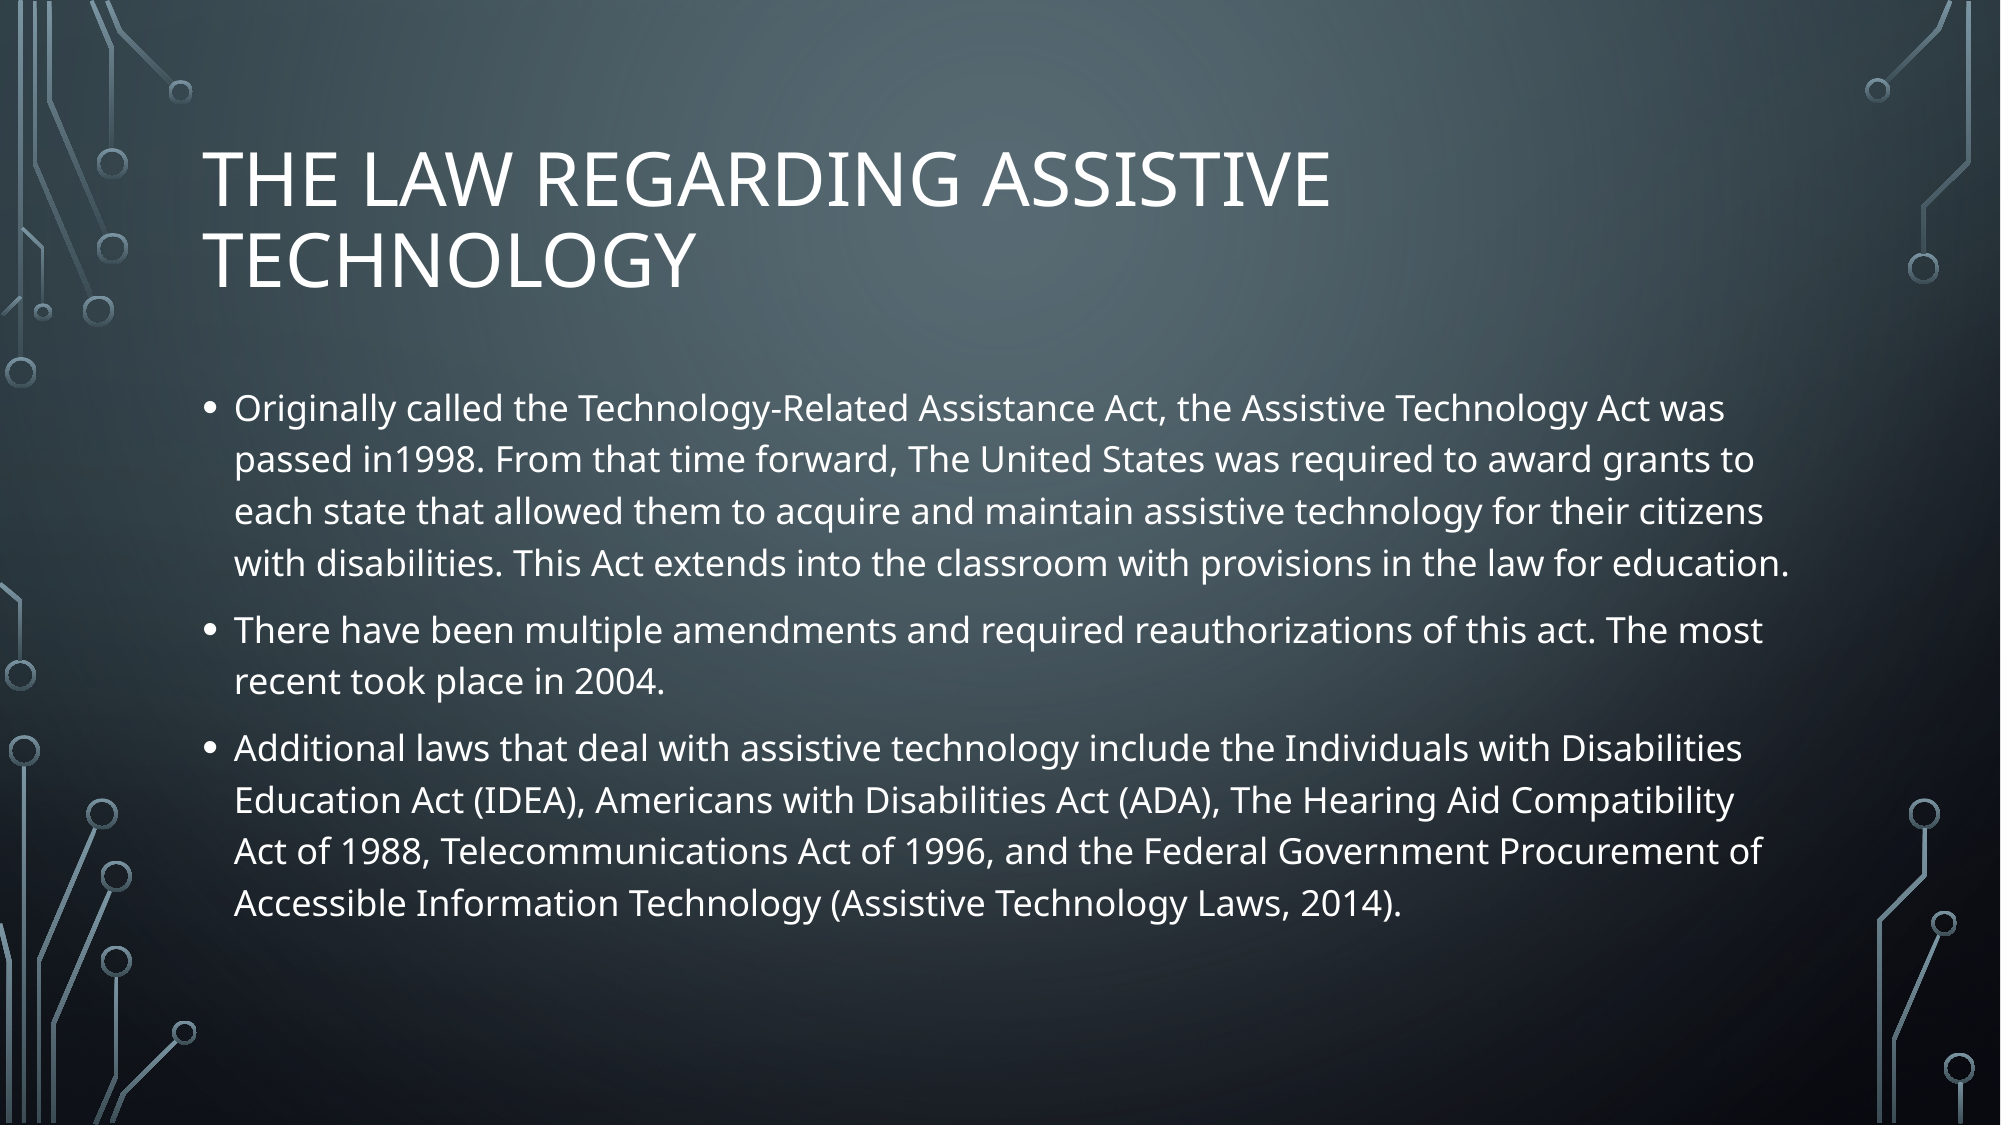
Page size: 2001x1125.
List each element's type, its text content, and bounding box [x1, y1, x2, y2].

title The law regarding assistive technology [187, 101, 1813, 344]
list Originally called the Technology-Related Assistance Act, the Assistive Technology Act was passed in1998. From that time forward, The United States was required to award grants to each state that allowed them to acquire and maintain assistive technology for their citizens with disabilities. This Act extends into the classroom with provisions in the law for education. There have been multiple amendments and required reauthorizations of this act. The most recent took place in 2004. Additional laws that deal with assistive technology include the Individuals with Disabilities Education Act (IDEA), Americans with Disabilities Act (ADA), The Hearing Aid Compatibility Act of 1988, Telecommunications Act of 1996, and the Federal Government Procurement of Accessible Information Technology (Assistive Technology Laws, 2014). [187, 369, 1813, 950]
